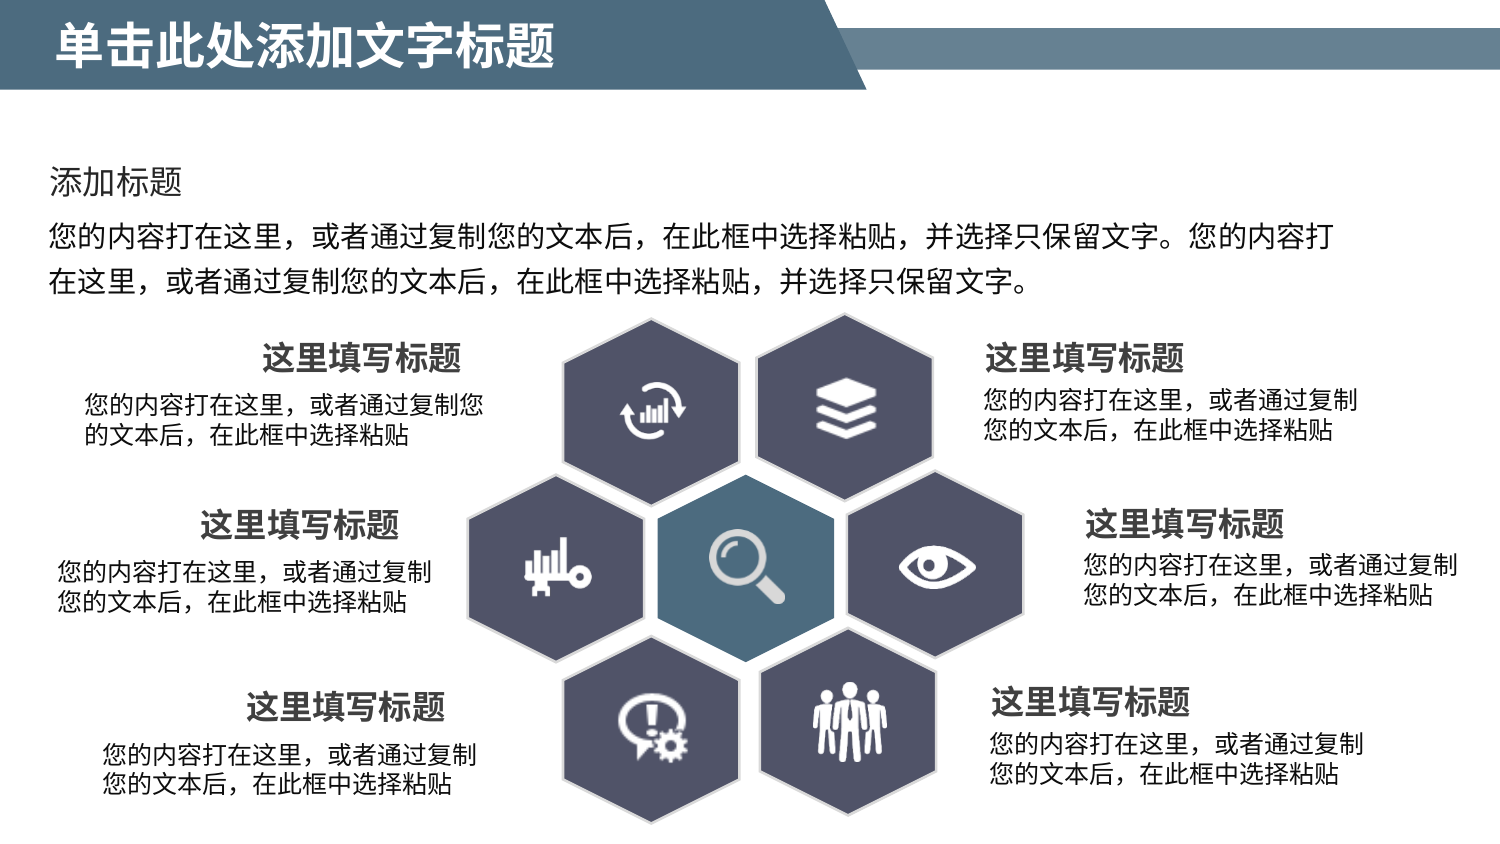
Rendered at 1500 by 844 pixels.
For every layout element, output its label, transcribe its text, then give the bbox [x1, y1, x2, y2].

picture [792, 353, 901, 462]
text_box 添加标题 [34, 153, 198, 200]
text_box 您的内容打在这里，或者通过复制您的文本后，在此框中选择粘贴 [37, 546, 468, 627]
picture [812, 681, 887, 762]
text_box [845, 469, 1025, 660]
text_box [561, 634, 741, 825]
picture [898, 545, 976, 589]
picture [709, 529, 785, 604]
text_box 这里填写标题 [242, 334, 520, 388]
text_box 您的内容打在这里，或者通过复制您的文本后，在此框中选择粘贴，并选择只保留文字。您的内容打在这里，或者通过复制您的文本后，在此框中选择粘贴，并选择只保留文字。 [33, 200, 1353, 307]
text_box [656, 473, 836, 664]
text_box 这里填写标题 [226, 683, 504, 737]
text_box 这里填写标题 [1065, 499, 1449, 553]
text_box 您的内容打在这里，或者通过复制您的文本后，在此框中选择粘贴 [969, 718, 1401, 799]
text_box [466, 473, 646, 664]
text_box [755, 312, 934, 503]
text_box 这里填写标题 [180, 501, 458, 555]
picture [615, 373, 690, 448]
text_box [758, 626, 938, 817]
text_box 您的内容打在这里，或者通过复制您的文本后，在此框中选择粘贴 [82, 729, 514, 809]
text_box 您的内容打在这里，或者通过复制您的文本后，在此框中选择粘贴 [963, 374, 1395, 455]
text_box 您的内容打在这里，或者通过复制您的文本后，在此框中选择粘贴 [64, 380, 530, 460]
text_box 这里填写标题 [971, 678, 1356, 732]
picture [520, 529, 595, 604]
text_box [561, 317, 741, 508]
text_box 这里填写标题 [965, 334, 1350, 388]
picture [615, 690, 690, 765]
text_box 您的内容打在这里，或者通过复制您的文本后，在此框中选择粘贴 [1063, 539, 1495, 620]
